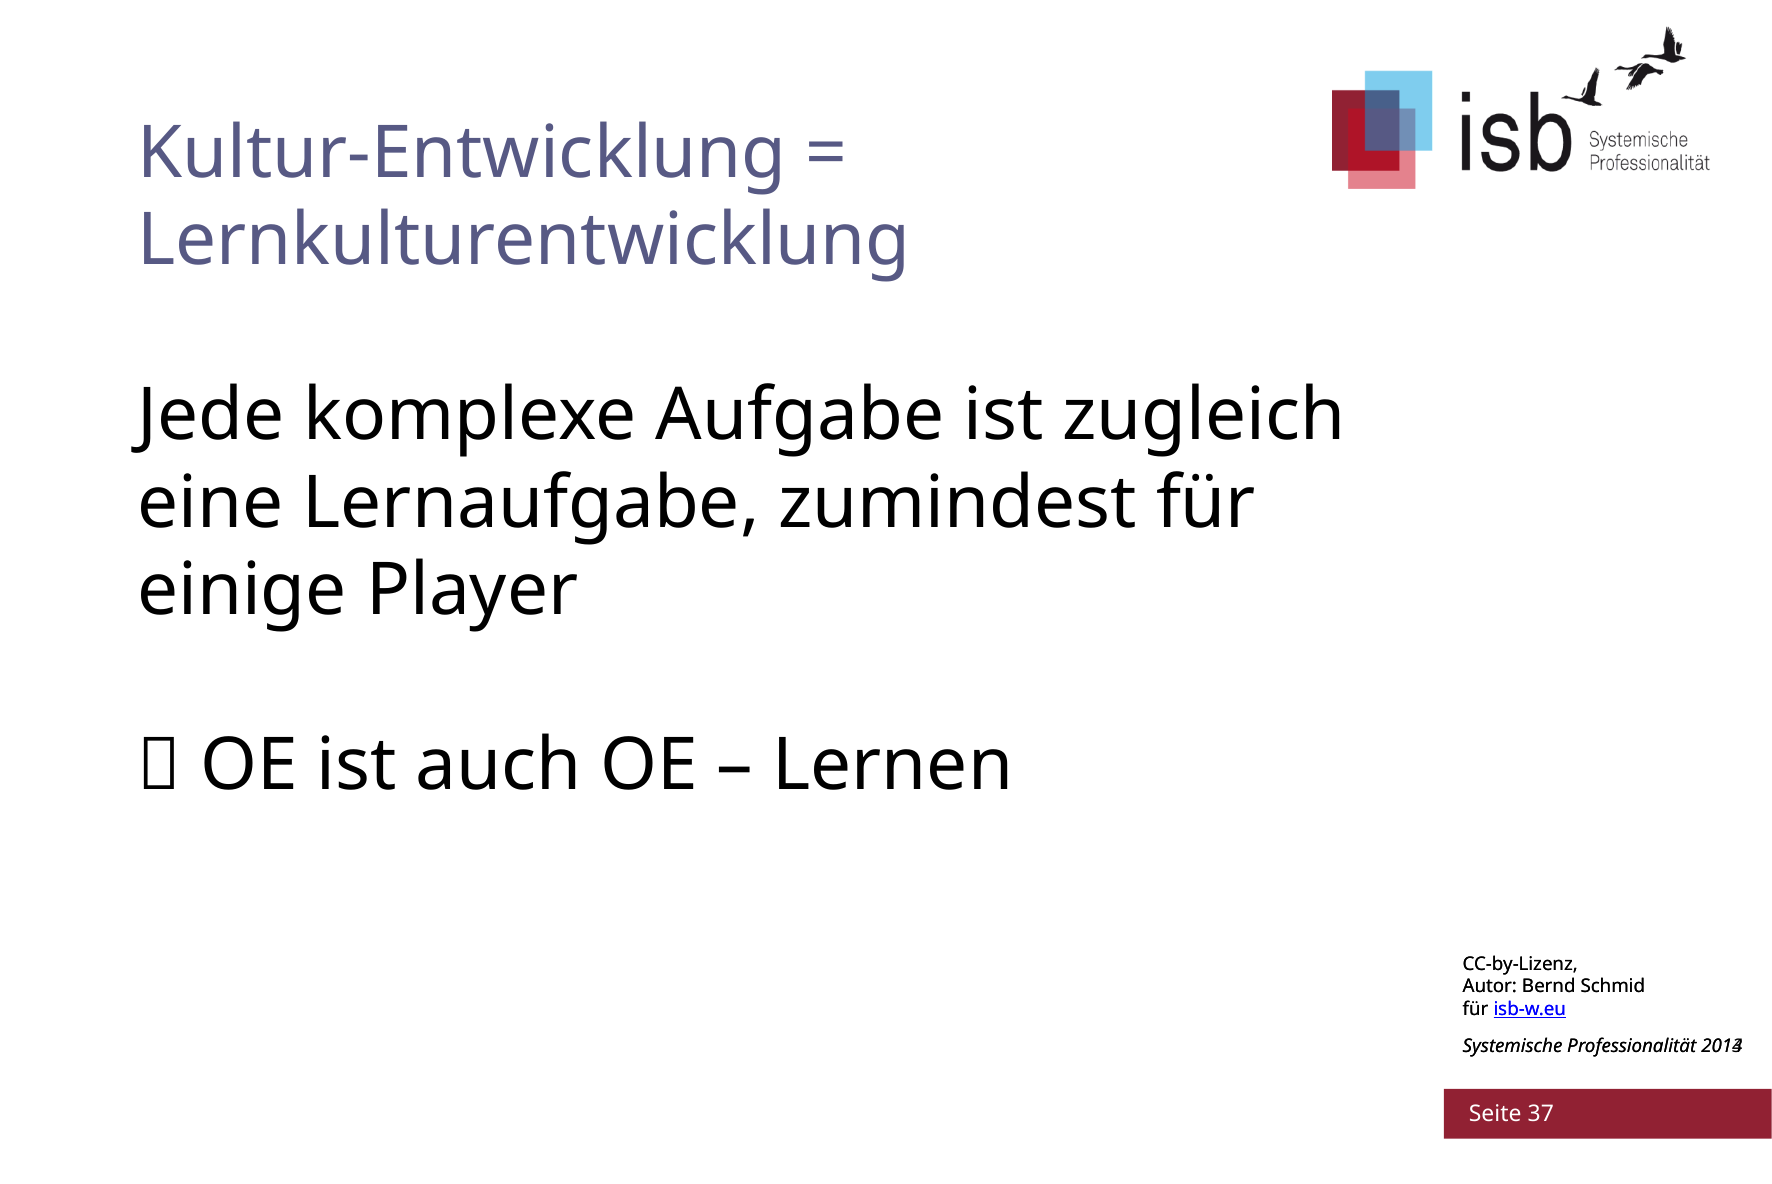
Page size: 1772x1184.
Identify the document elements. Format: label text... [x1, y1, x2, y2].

picture [1332, 20, 1725, 194]
text_box CC-by-Lizenz, Autor: Bernd Schmid für isb-w.eu Systemische Professionalität 2013 [1443, 762, 1772, 1184]
title Kultur-Entwicklung = Lernkulturentwicklung Jede komplexe Aufgabe ist zugleich eine Lernaufgabe, zumindest für einige Player  OE ist auch OE – Lernen [118, 94, 1444, 393]
